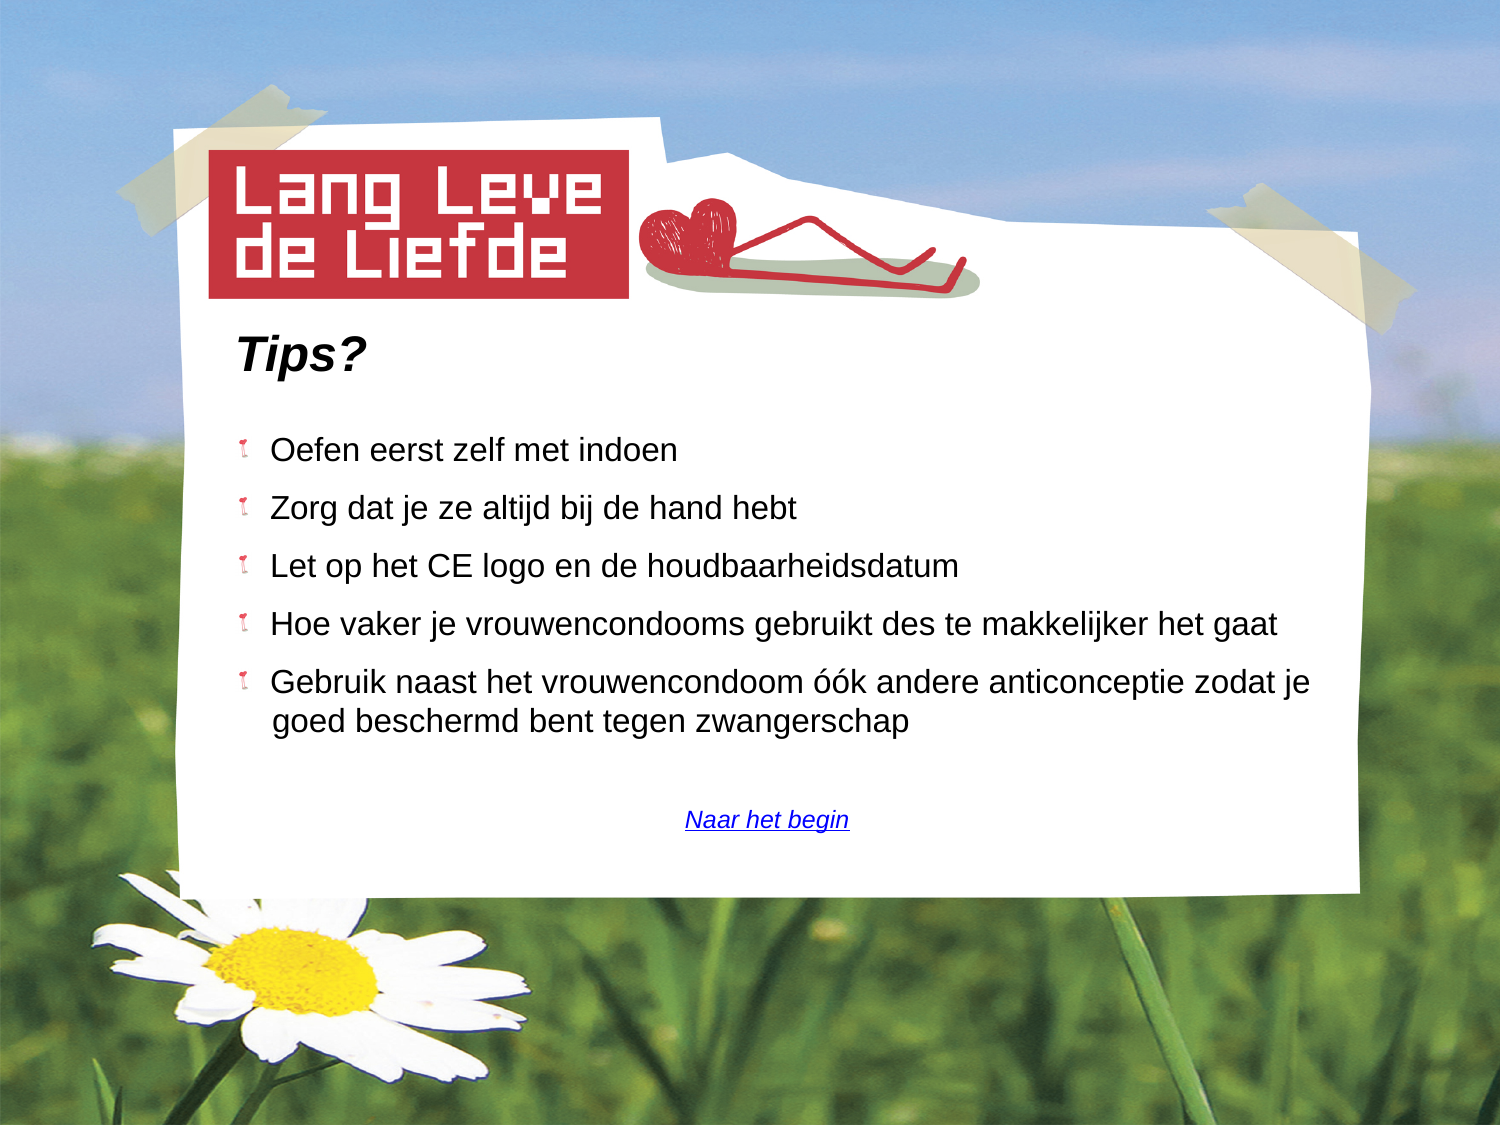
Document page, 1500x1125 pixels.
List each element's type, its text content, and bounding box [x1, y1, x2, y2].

list Tips? Oefen eerst zelf met indoen Zorg dat je ze altijd bij de hand hebt Let op het CE logo en de houdbaarheidsdatum Hoe vaker je vrouwencondooms gebruikt des te makkelijker het gaat Gebruik naast het vrouwencondoom óók andere anticonceptie zodat je goed beschermd bent tegen zwangerschap Naar het begin [219, 325, 1337, 871]
picture [0, 0, 1500, 1125]
